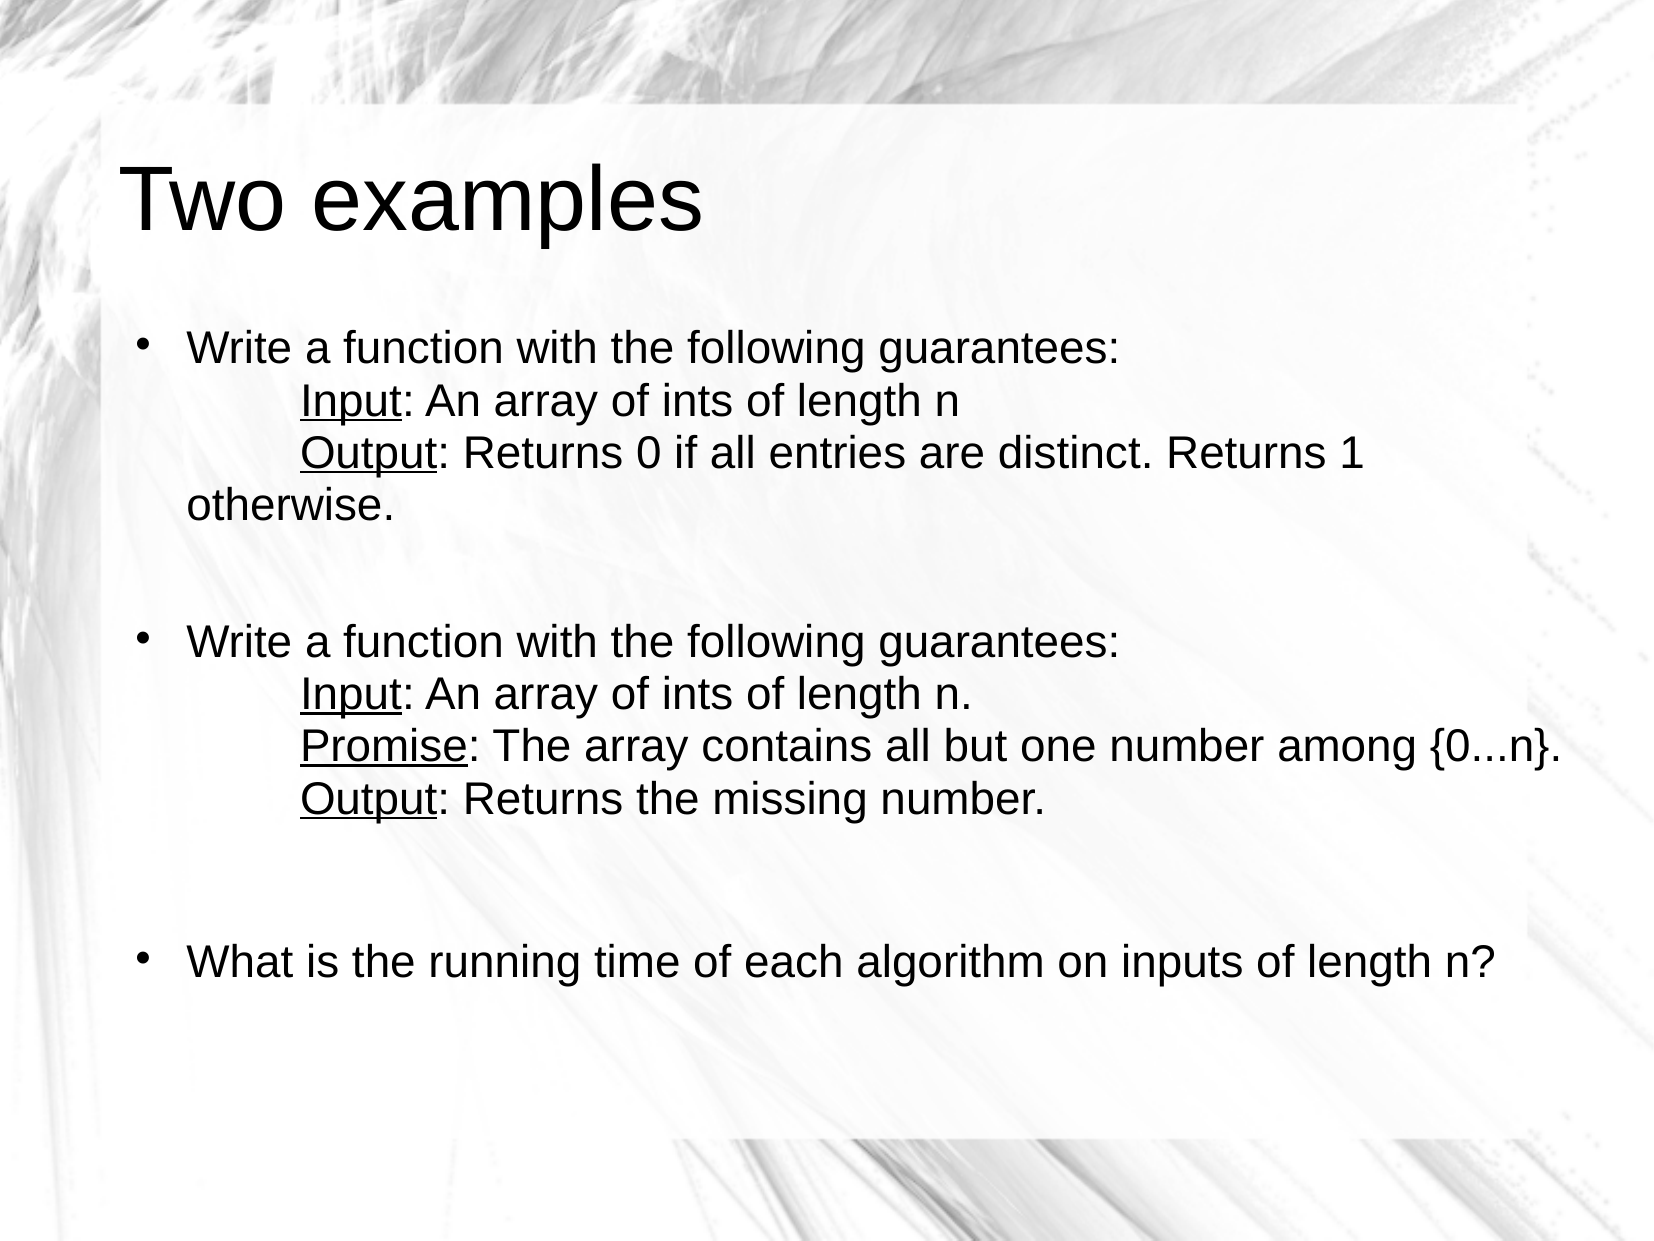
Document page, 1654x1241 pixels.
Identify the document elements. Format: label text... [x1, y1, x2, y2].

list Write a function with the following guarantees: Input: An array of ints of length n Output: Returns 0 if all entries are distinct. Returns 1 otherwise. Write a function with the following guarantees: Input: An array of ints of length n. Promise: The array contains all but one number among {0...n}. Output: Returns the missing number. What is the running time of each algorithm on inputs of length n? [118, 319, 1571, 1109]
title Two examples [118, 112, 1506, 281]
picture [0, 0, 1654, 1241]
